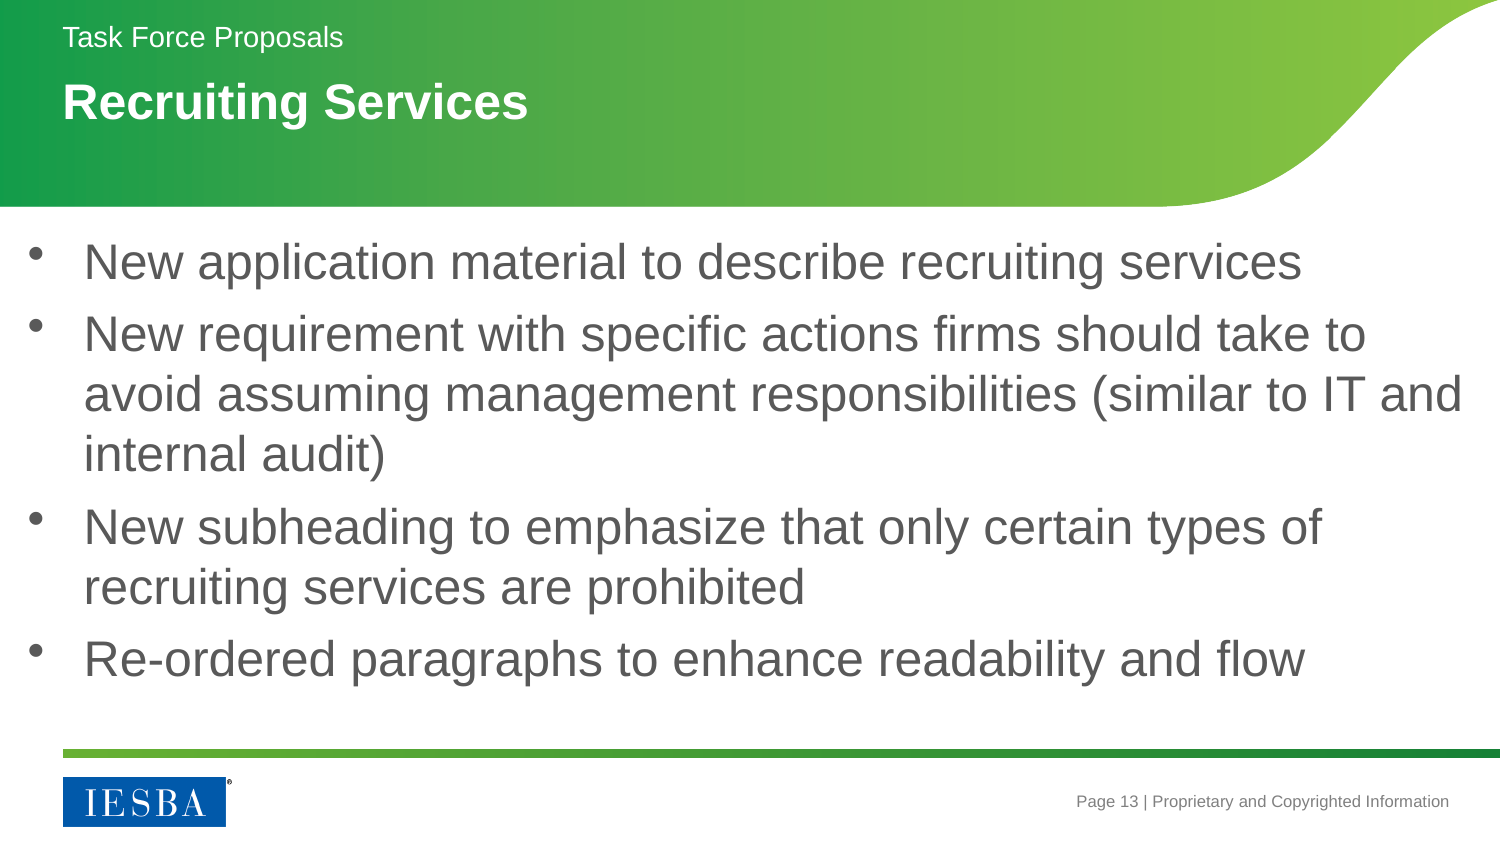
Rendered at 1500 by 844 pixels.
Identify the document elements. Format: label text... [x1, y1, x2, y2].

picture [63, 777, 232, 827]
title Recruiting Services [62, 96, 1300, 163]
list New application material to describe recruiting services New requirement with specific actions firms should take to avoid assuming management responsibilities (similar to IT and internal audit) New subheading to emphasize that only certain types of recruiting services are prohibited Re-ordered paragraphs to enhance readability and flow [12, 221, 1500, 748]
subtitle Task Force Proposals [62, 18, 500, 47]
picture [0, 0, 1500, 207]
